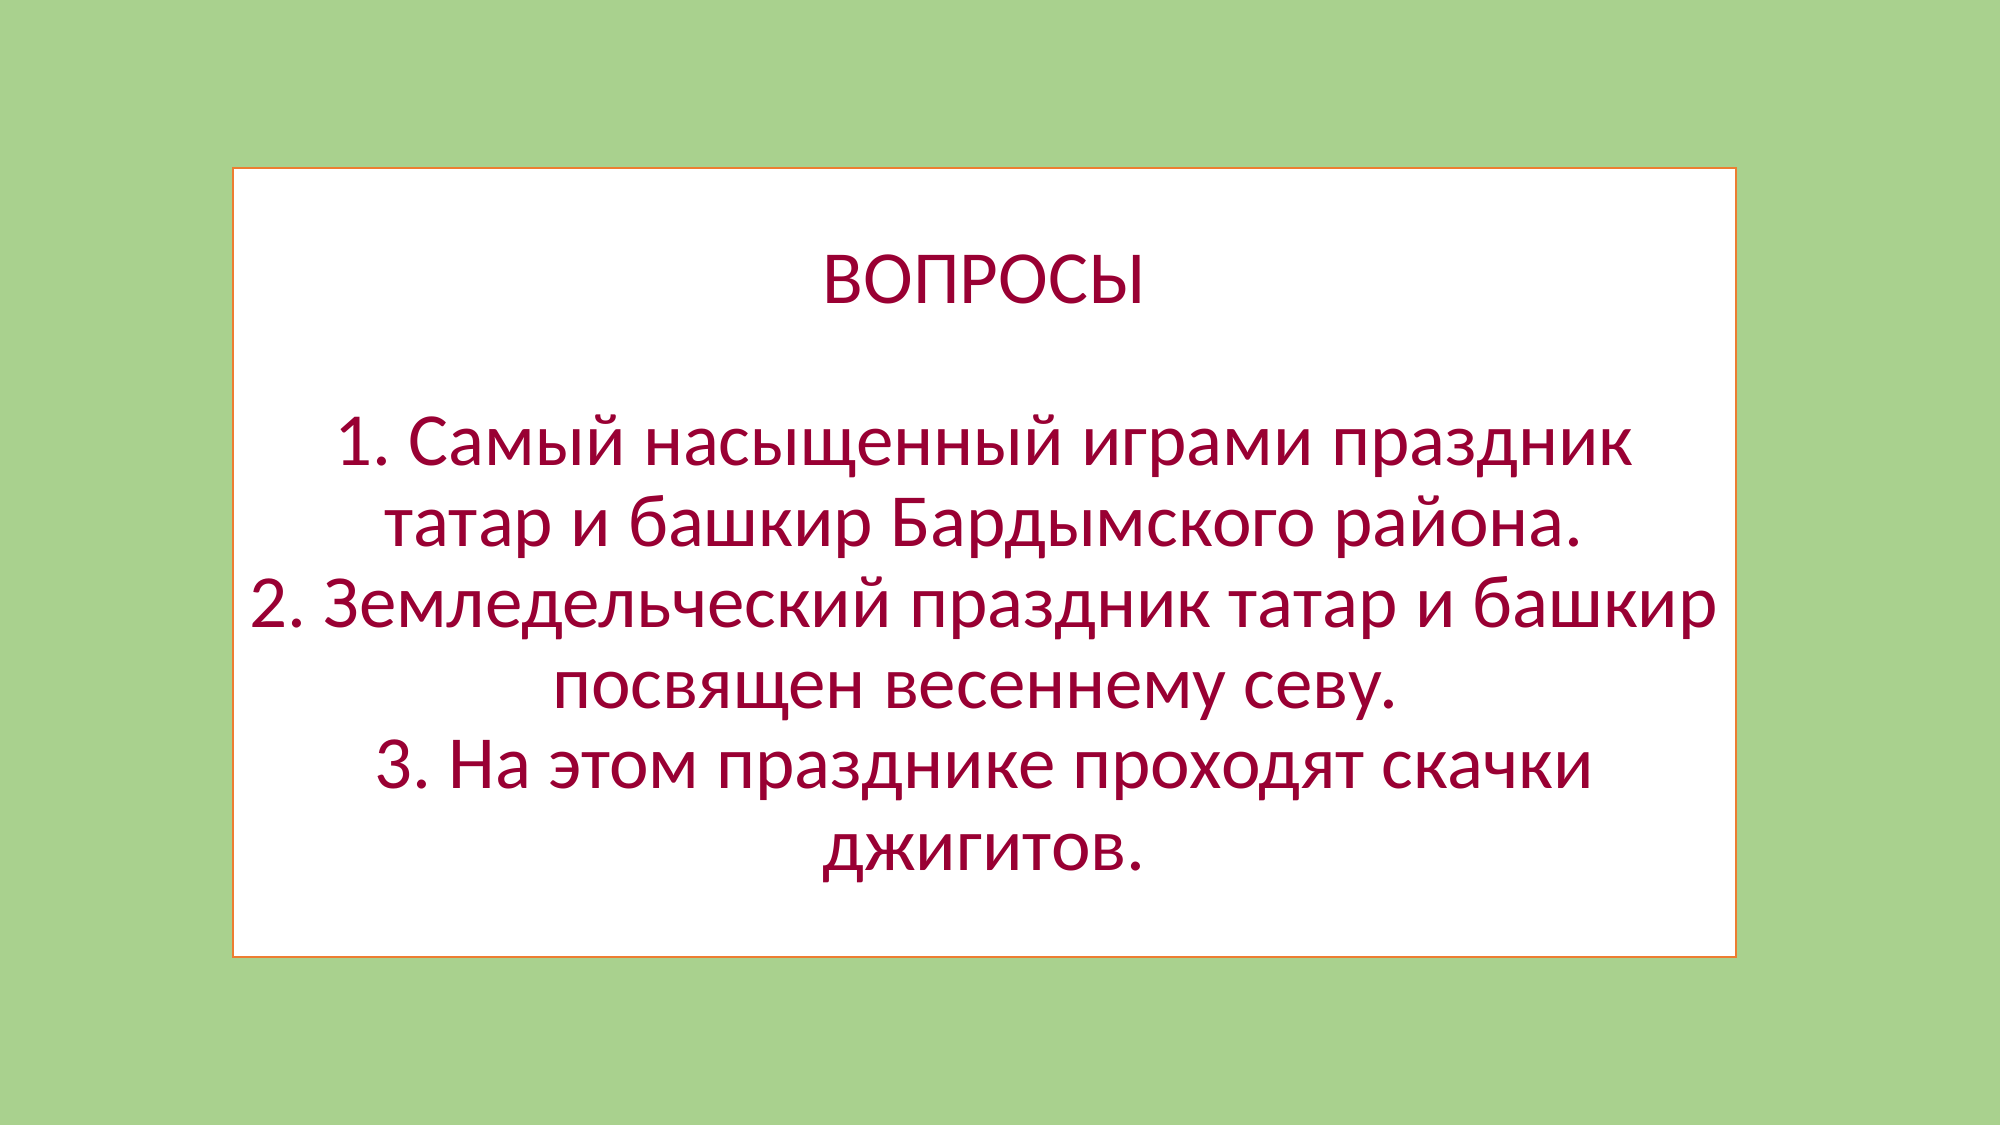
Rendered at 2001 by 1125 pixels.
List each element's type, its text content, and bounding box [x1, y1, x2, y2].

title ВОПРОСЫ 1. Самый насыщенный играми праздник татар и башкир Бардымского района. 2. Земледельческий праздник татар и башкир посвящен весеннему севу. 3. На этом празднике проходят скачки джигитов. [232, 167, 1737, 958]
